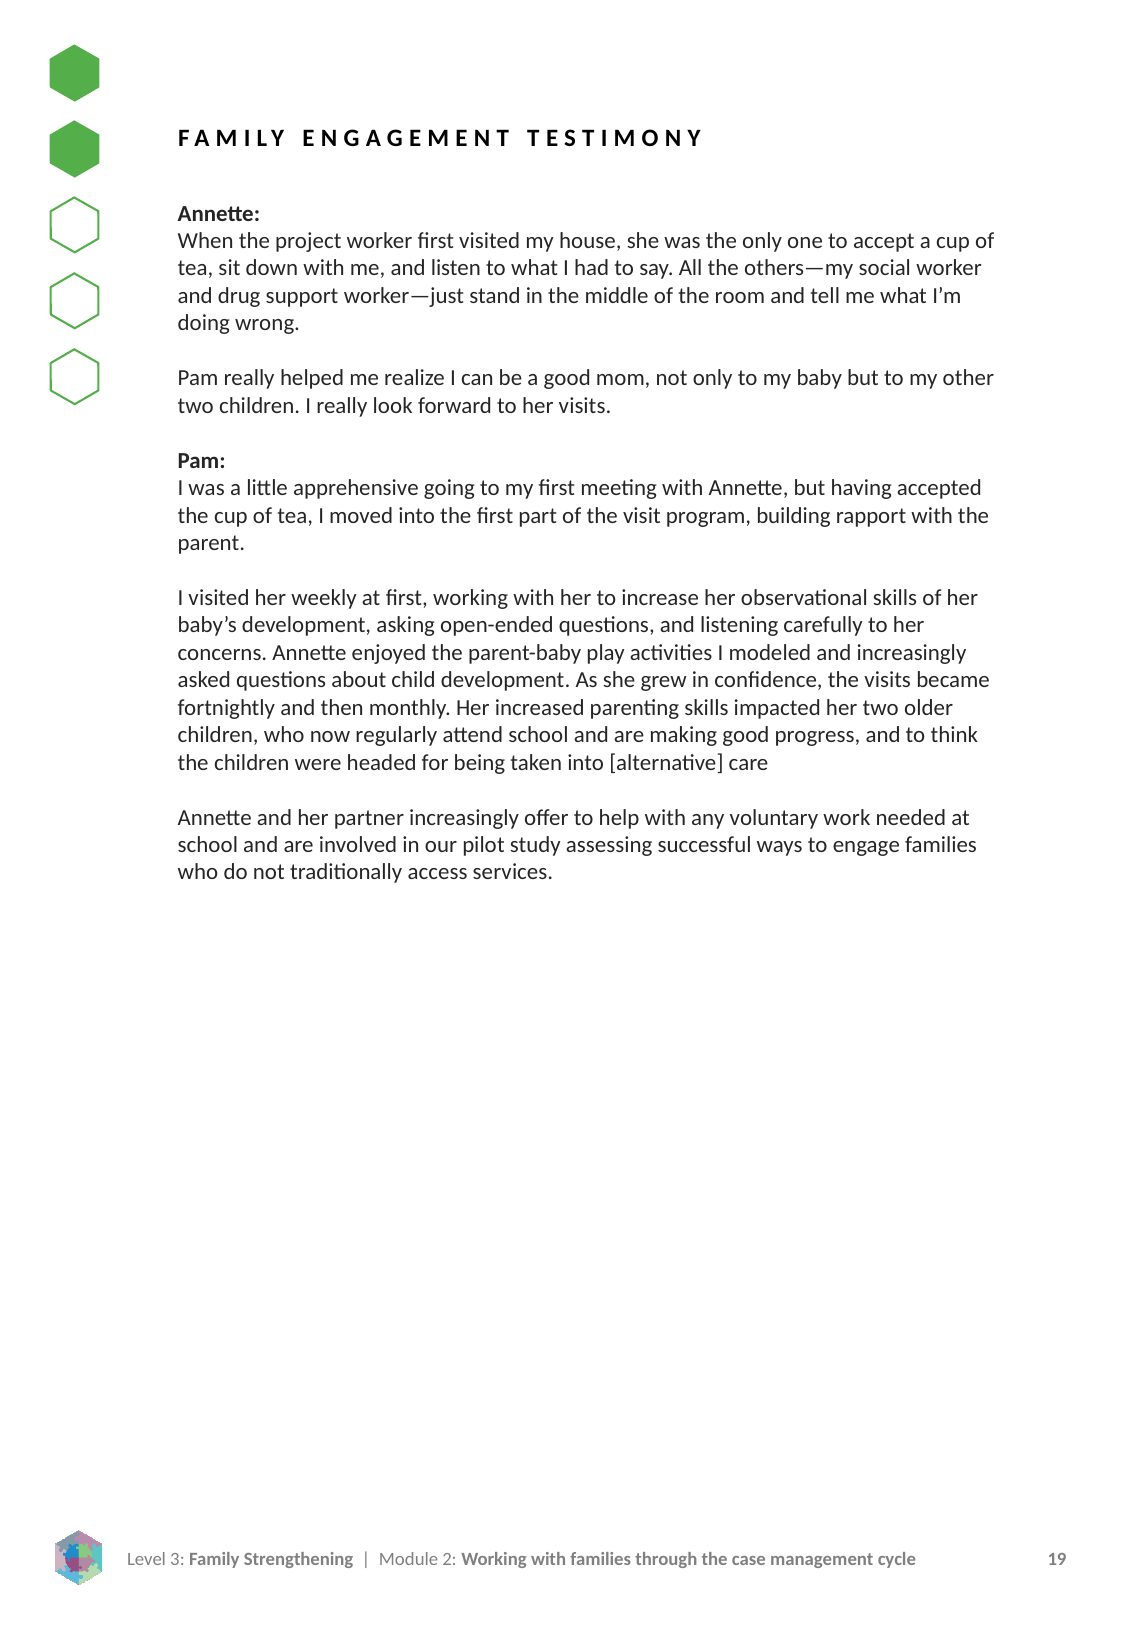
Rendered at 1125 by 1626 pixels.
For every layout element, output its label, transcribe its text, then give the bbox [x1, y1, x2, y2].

text_box [49, 120, 100, 178]
text_box [49, 196, 100, 254]
text_box [49, 272, 100, 330]
text_box [49, 348, 100, 406]
text_box FAMILY ENGAGEMENT TESTIMONY [163, 113, 1027, 159]
text_box Annette: When the project worker first visited my house, she was the only one to accept a cup of tea, sit down with me, and listen to what I had to say. All the others—my social worker and drug support worker—just stand in the middle of the room and tell me what I’m doing wrong. Pam really helped me realize I can be a good mom, not only to my baby but to my other two children. I really look forward to her visits. Pam: I was a little apprehensive going to my first meeting with Annette, but having accepted the cup of tea, I moved into the first part of the visit program, building rapport with the parent. I visited her weekly at first, working with her to increase her observational skills of her baby’s development, asking open-ended questions, and listening carefully to her concerns. Annette enjoyed the parent-baby play activities I modeled and increasingly asked questions about child development. As she grew in confidence, the visits became fortnightly and then monthly. Her increased parenting skills impacted her two older children, who now regularly attend school and are making good progress, and to think the children were headed for being taken into [alternative] care Annette and her partner increasingly offer to help with any voluntary work needed at school and are involved in our pilot study assessing successful ways to engage families who do not traditionally access services. [162, 183, 1027, 1010]
picture [55, 1530, 102, 1585]
text_box [49, 44, 100, 102]
